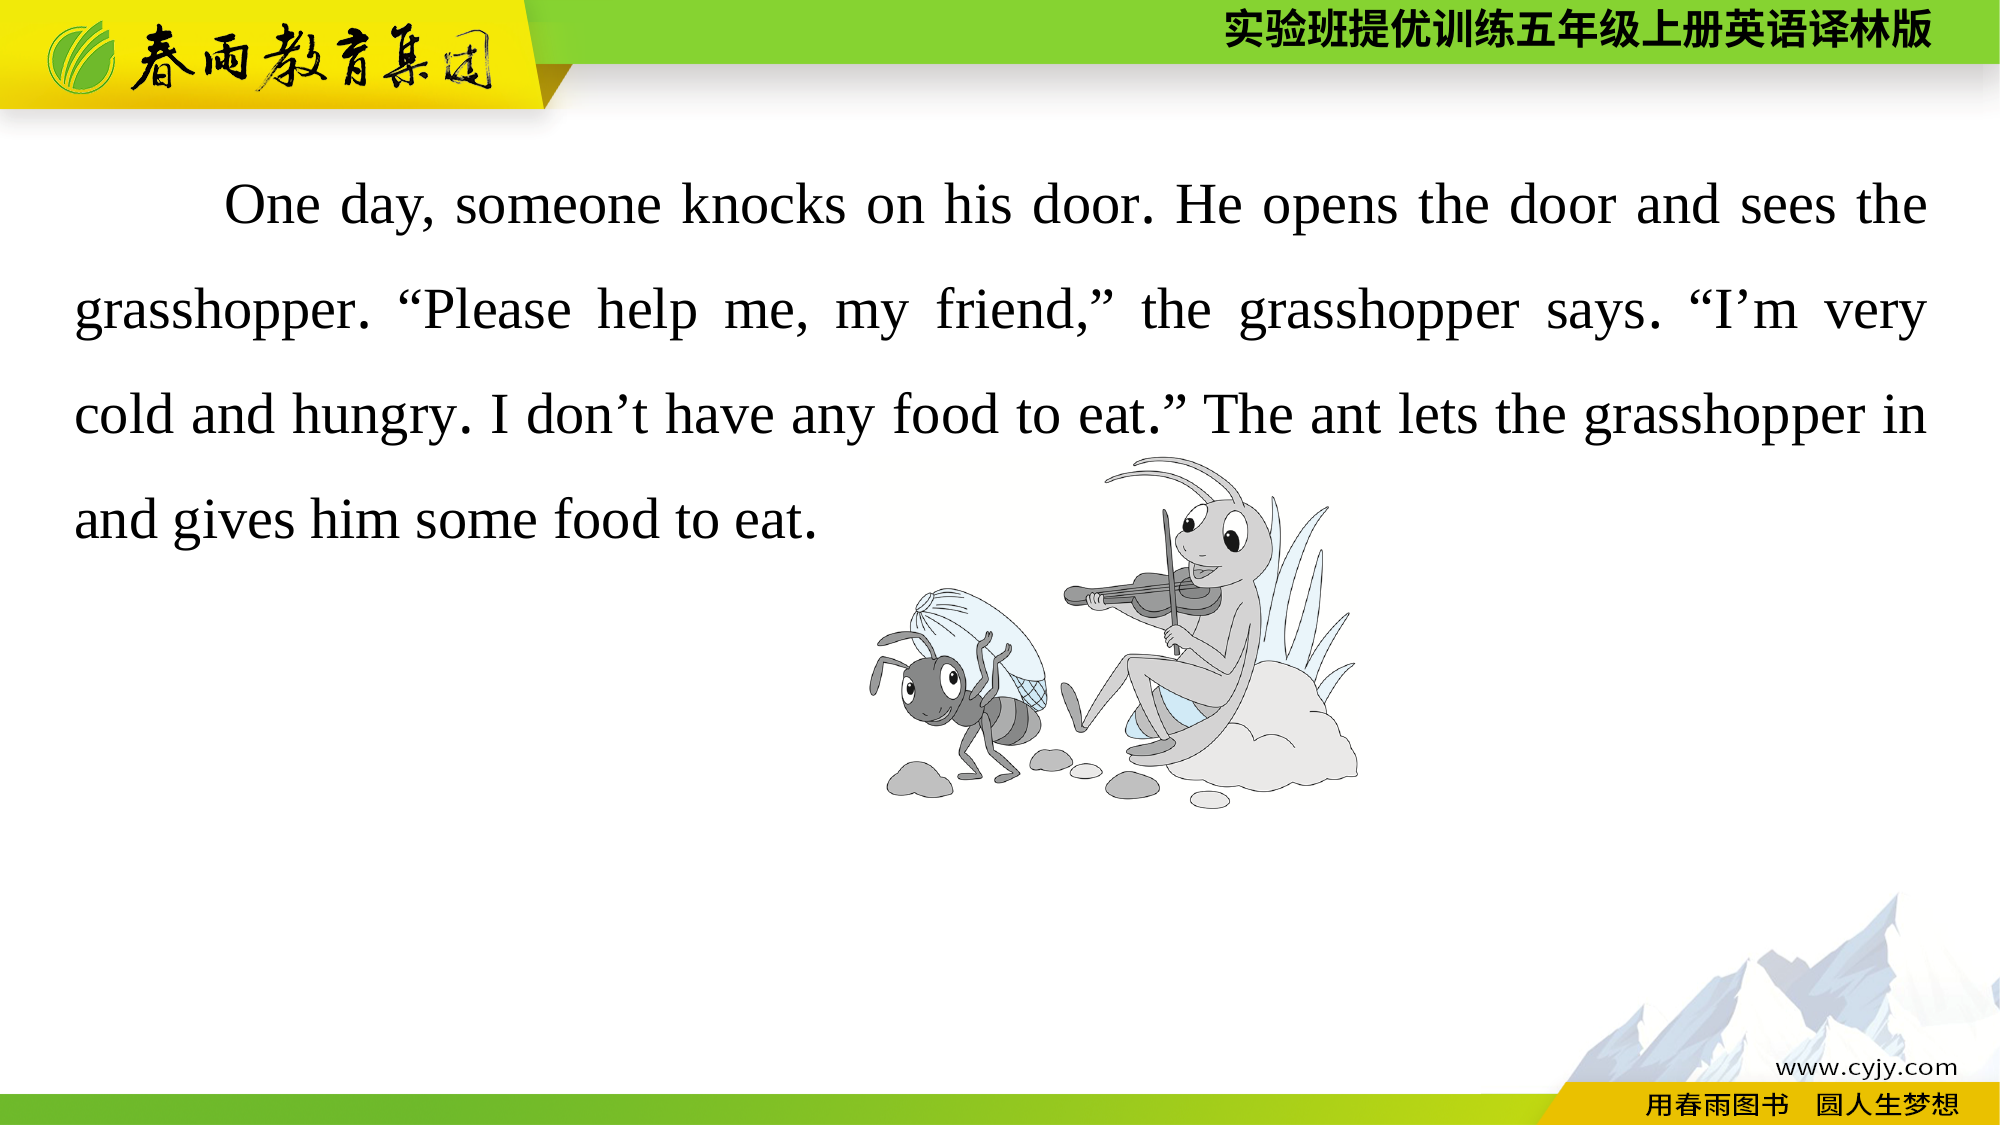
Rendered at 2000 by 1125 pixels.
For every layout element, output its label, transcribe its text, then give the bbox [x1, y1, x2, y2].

picture [0, 0, 2000, 1125]
list One day, someone knocks on his door. He opens the door and sees the grasshopper. “Please help me, my friend,” the grasshopper says. “I’m very cold and hungry. I don’t have any food to eat.” The ant lets the grasshopper in and gives him some food to eat. [59, 122, 1944, 562]
